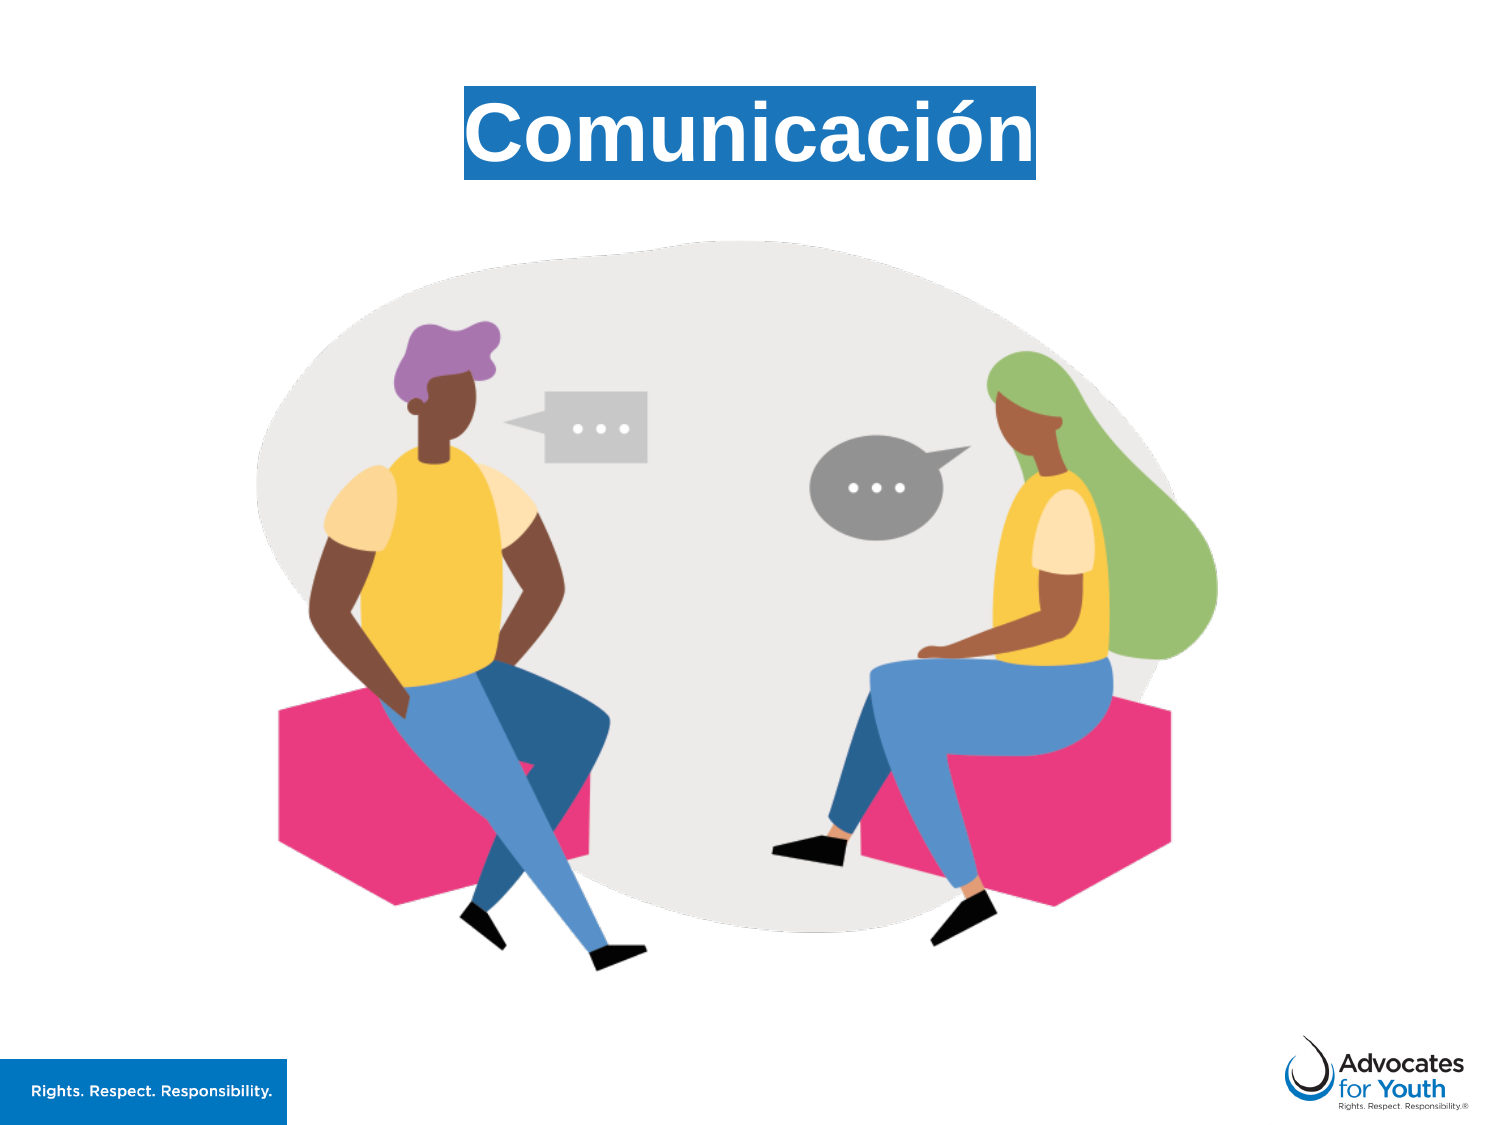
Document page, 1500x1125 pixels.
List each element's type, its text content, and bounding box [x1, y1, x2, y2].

title Comunicación [112, 41, 1388, 229]
picture [0, 1059, 287, 1125]
picture [1266, 1024, 1492, 1125]
picture [255, 240, 1219, 972]
